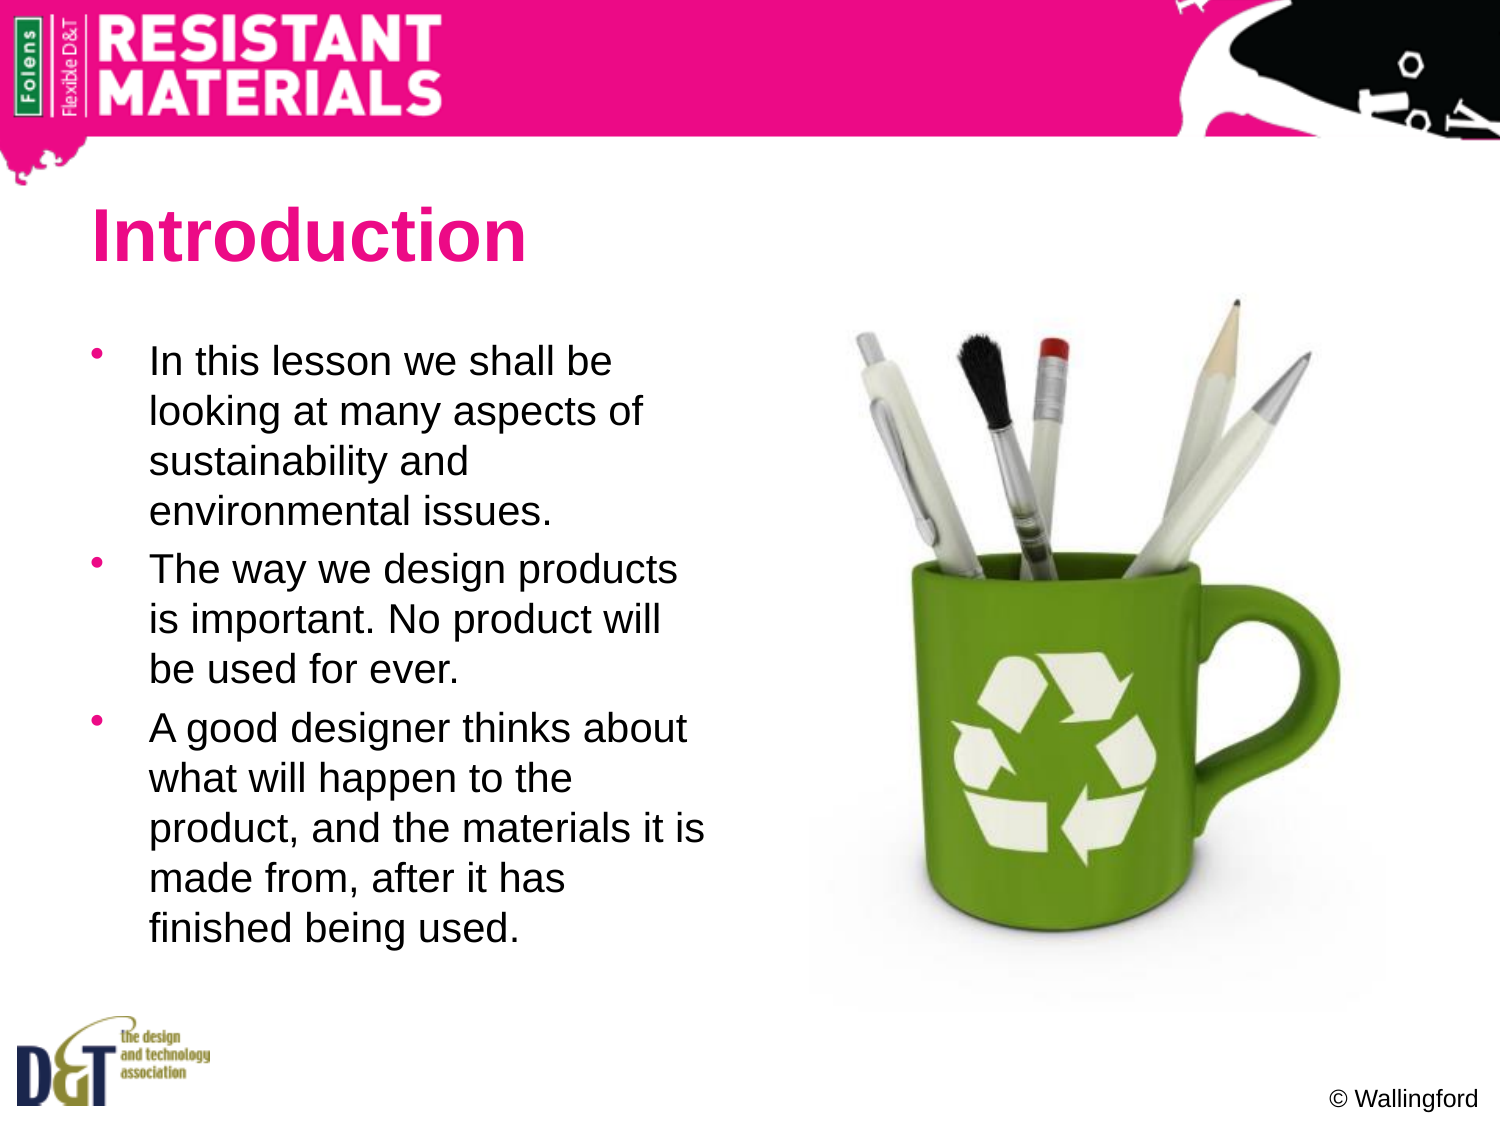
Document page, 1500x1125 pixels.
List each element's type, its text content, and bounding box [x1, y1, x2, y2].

title Introduction [76, 160, 1427, 301]
list In this lesson we shall be looking at many aspects of sustainability and environmental issues. The way we design products is important. No product will be used for ever. A good designer thinks about what will happen to the product, and the materials it is made from, after it has finished being used. [75, 326, 727, 1005]
text_box © Wallingford [1257, 1074, 1495, 1125]
picture [0, 0, 1500, 1125]
